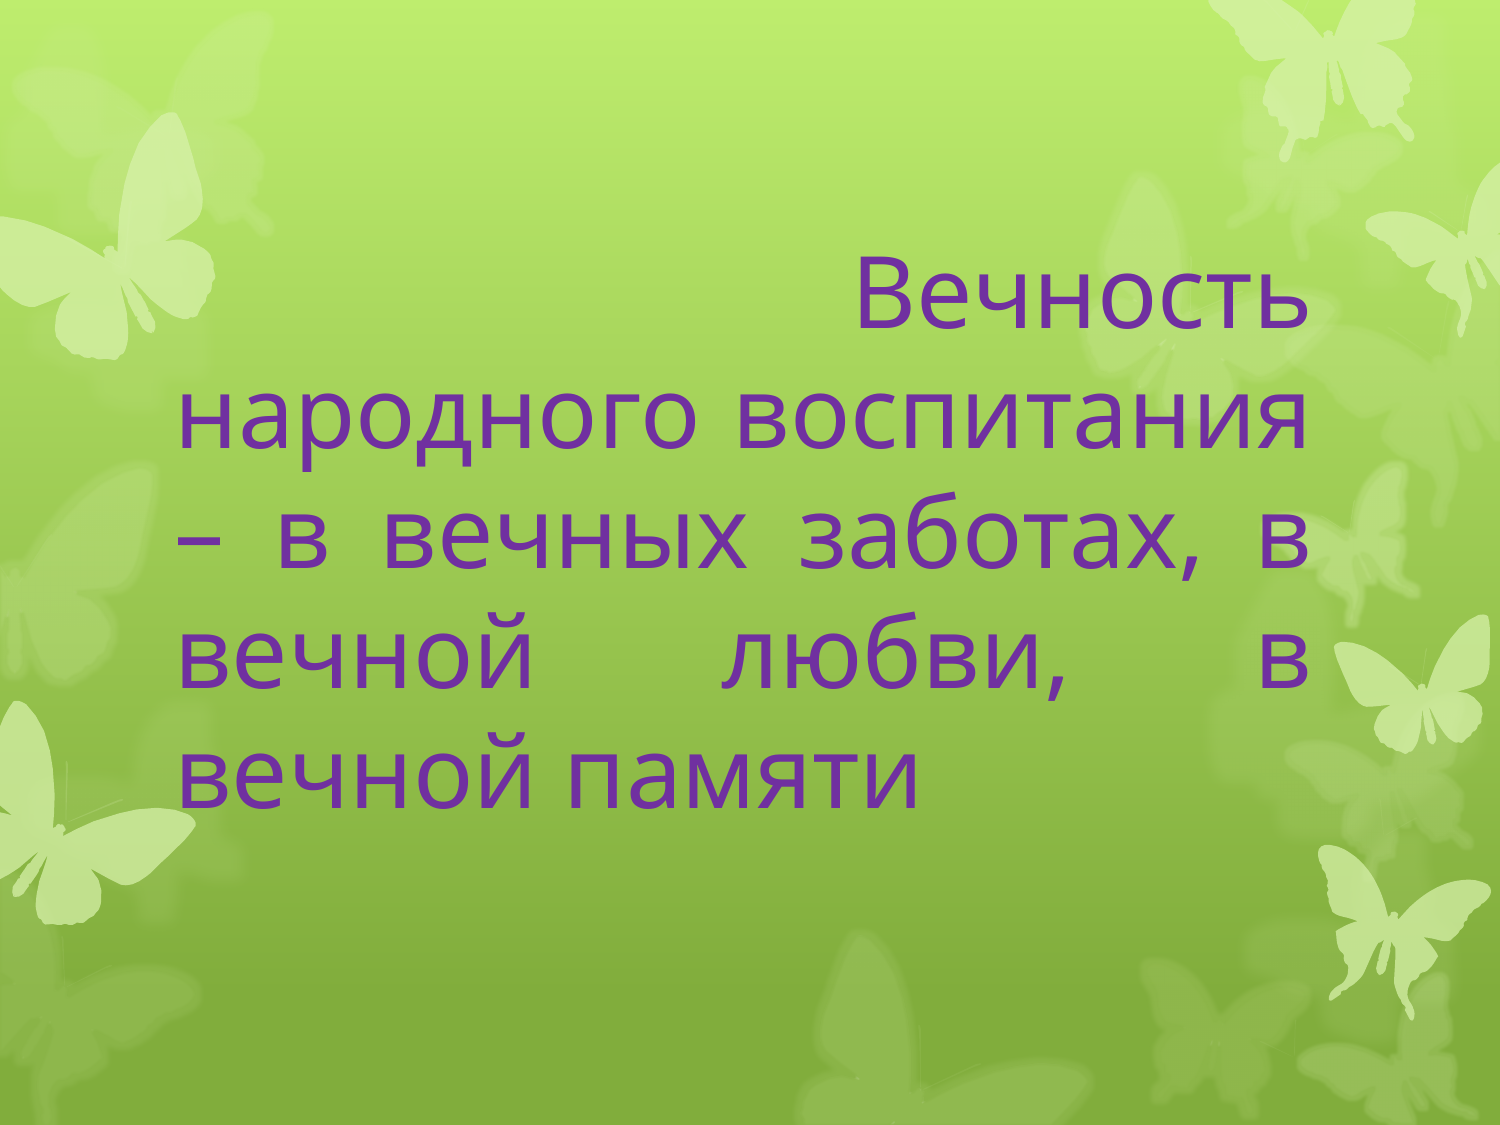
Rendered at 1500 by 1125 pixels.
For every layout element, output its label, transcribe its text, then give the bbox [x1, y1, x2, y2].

list Вечность народного воспитания – в вечных заботах, в вечной любви, в вечной памяти [159, 196, 1329, 861]
